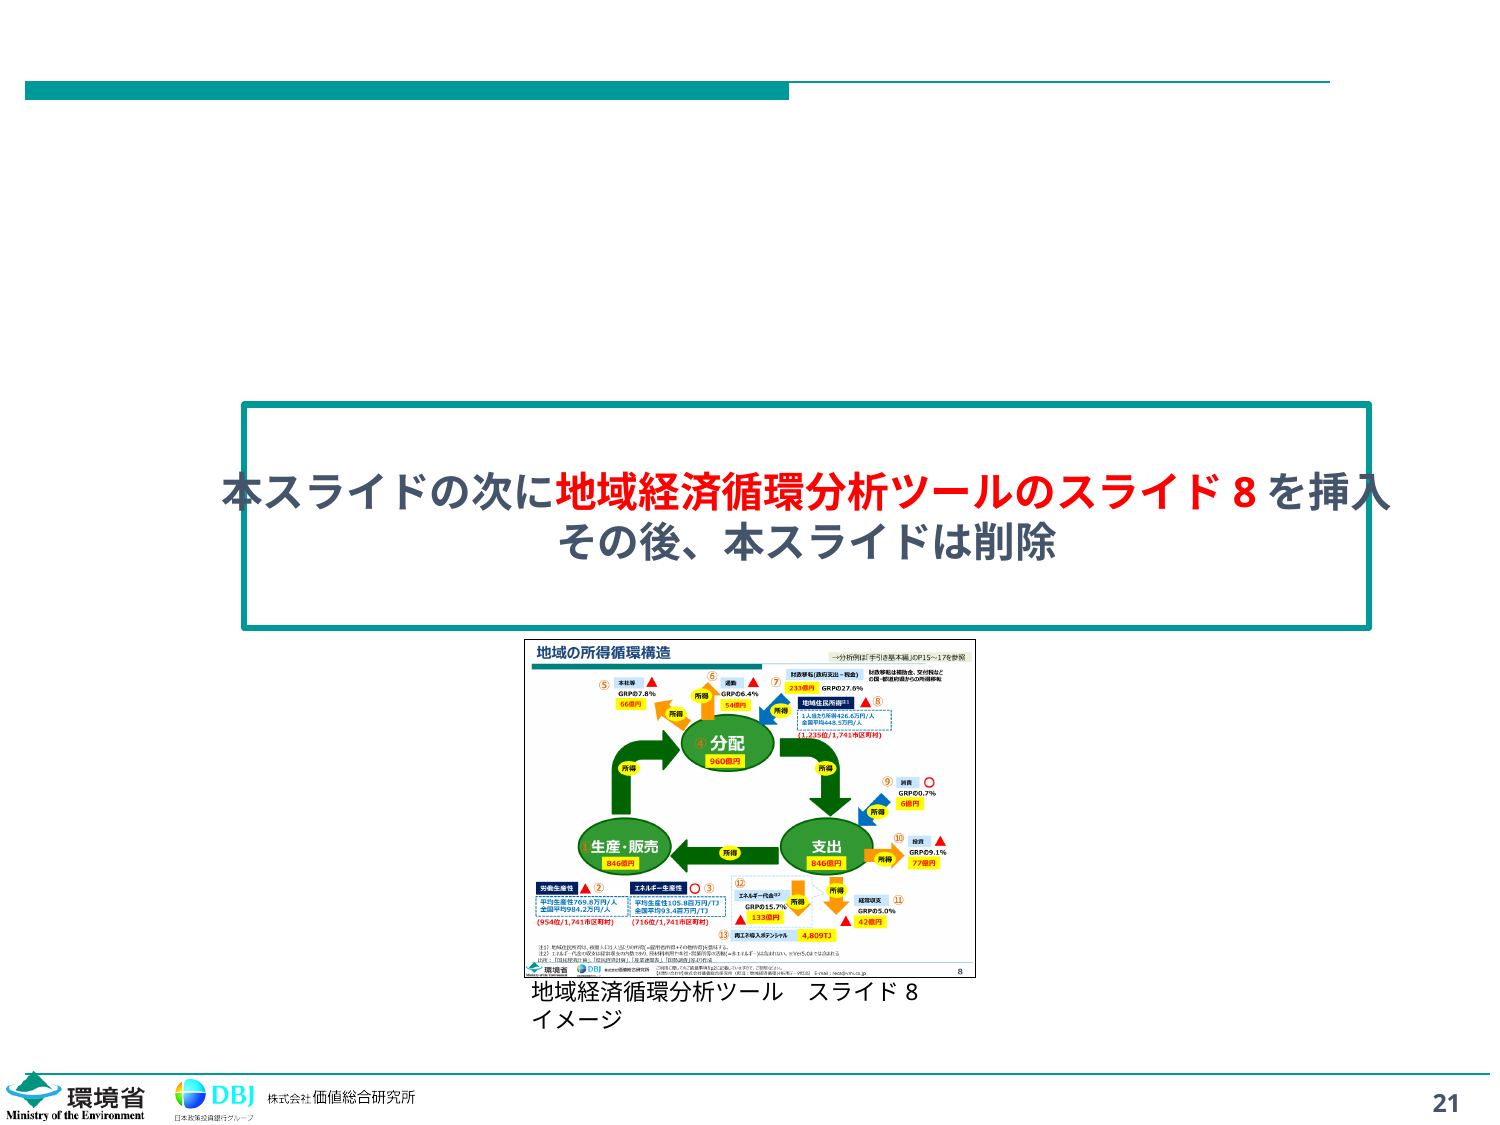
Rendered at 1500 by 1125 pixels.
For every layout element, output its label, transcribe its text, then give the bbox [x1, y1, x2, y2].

text_box 地域経済循環分析ツール スライド8 イメージ [517, 970, 983, 1041]
slide_number 21 [1393, 1079, 1500, 1122]
picture [524, 638, 976, 978]
picture [171, 1075, 419, 1125]
text_box 本スライドの次に地域経済循環分析ツールのスライド8を挿入 その後、本スライドは削除 [244, 404, 1369, 628]
picture [2, 1071, 148, 1125]
